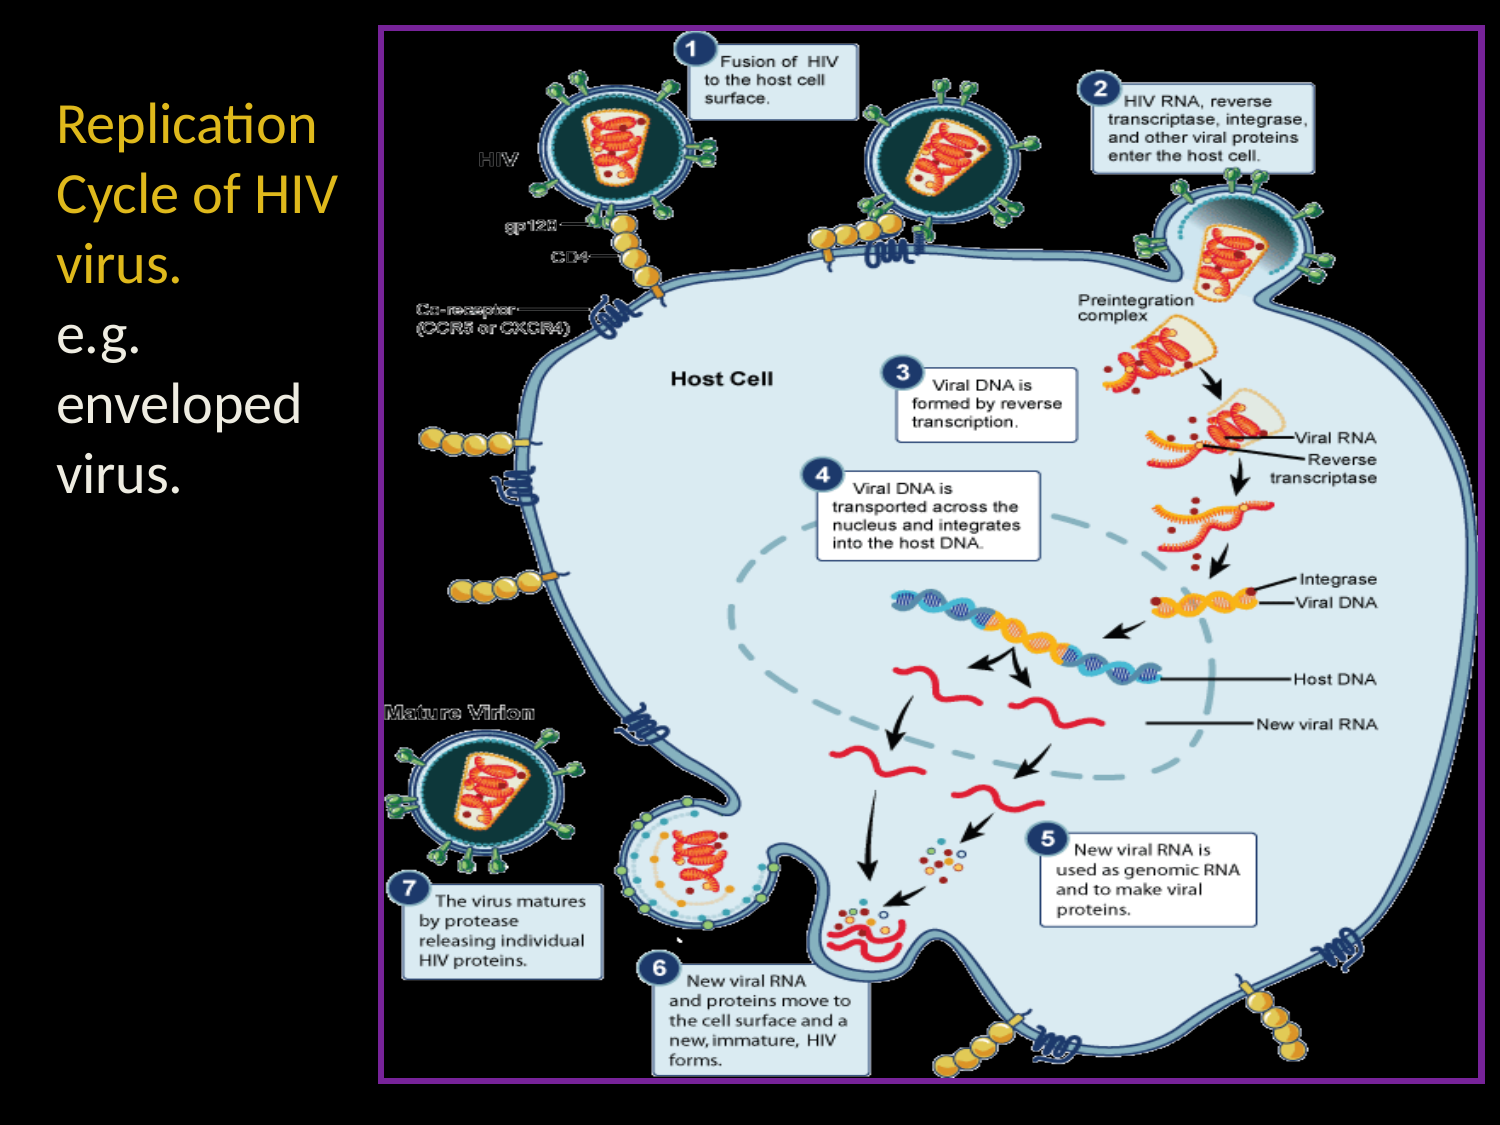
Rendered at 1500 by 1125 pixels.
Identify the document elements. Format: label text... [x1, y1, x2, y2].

text_box Replication Cycle of HIV virus. e.g. enveloped virus. [41, 78, 378, 539]
picture [383, 30, 1479, 1078]
